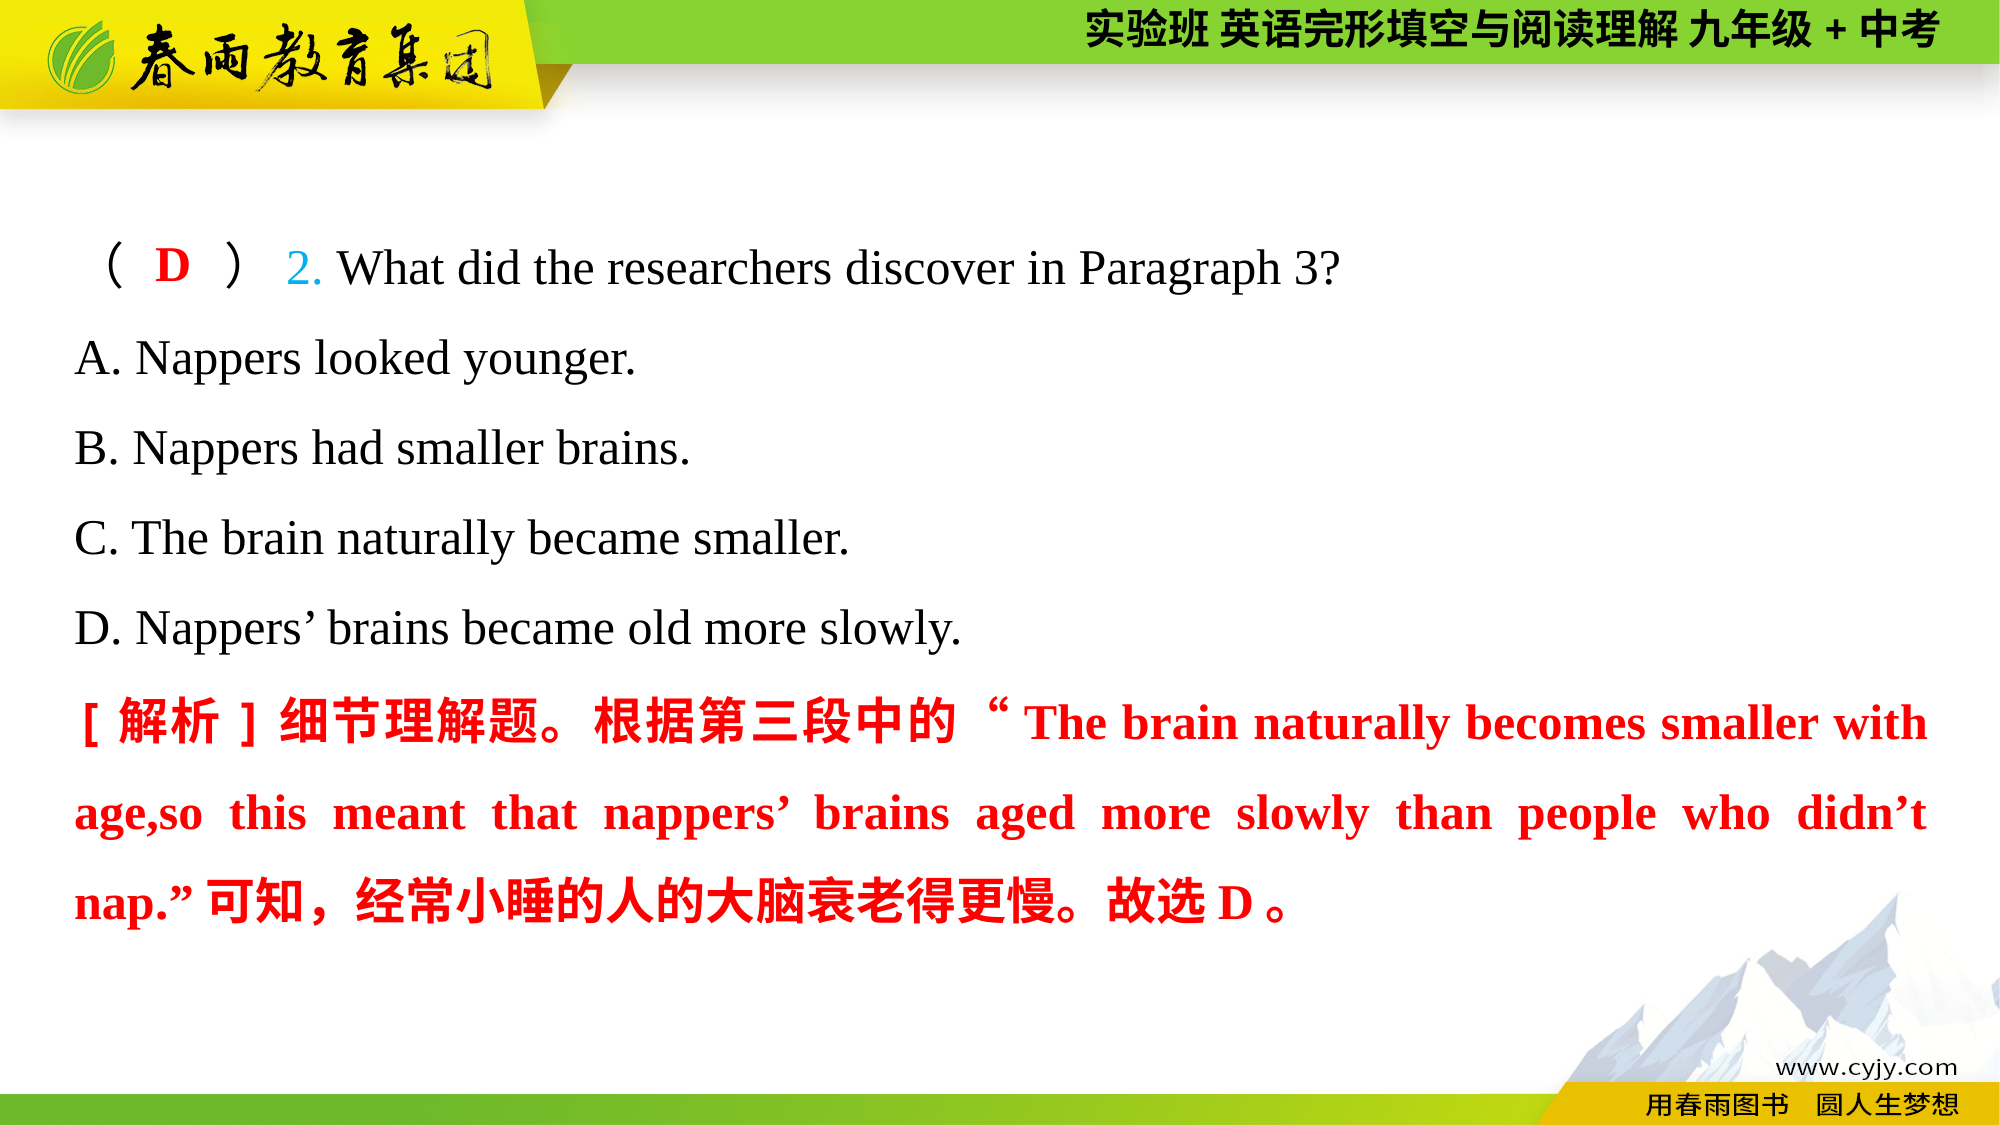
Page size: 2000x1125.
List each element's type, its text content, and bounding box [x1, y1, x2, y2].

picture [0, 0, 2000, 1125]
text_box [解析]细节理解题。根据第三段中的“The brain naturally becomes smaller with age,so this meant that nappers’ brains aged more slowly than people who didn’t nap.”可知，经常小睡的人的大脑衰老得更慢。故选D。 [59, 667, 1944, 938]
list （ ）2. What did the researchers discover in Paragraph 3? A. Nappers looked younger. B. Nappers had smaller brains. C. The brain naturally became smaller. D. Nappers’ brains became old more slowly. [59, 197, 1944, 667]
text_box D [140, 223, 206, 299]
